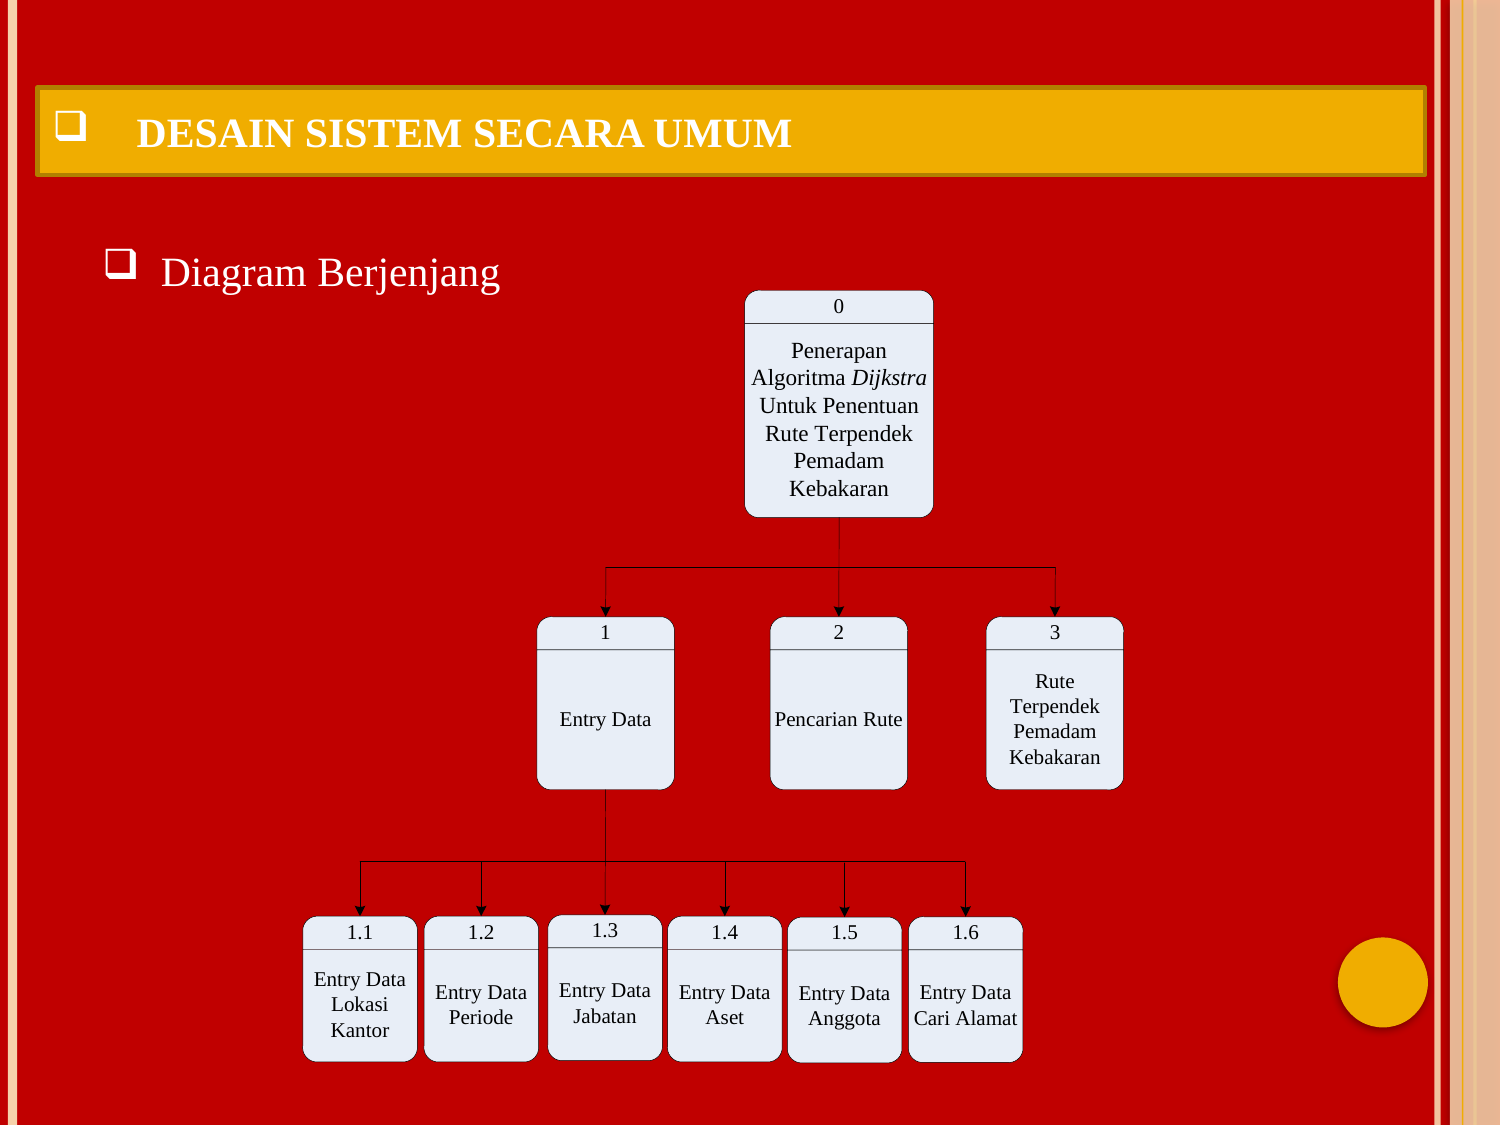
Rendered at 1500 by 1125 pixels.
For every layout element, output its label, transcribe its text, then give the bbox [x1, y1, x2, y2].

text_box DESAIN SISTEM SECARA UMUM [35, 85, 1427, 177]
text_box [299, 286, 1127, 1067]
text_box Diagram Berjenjang [87, 212, 1388, 303]
